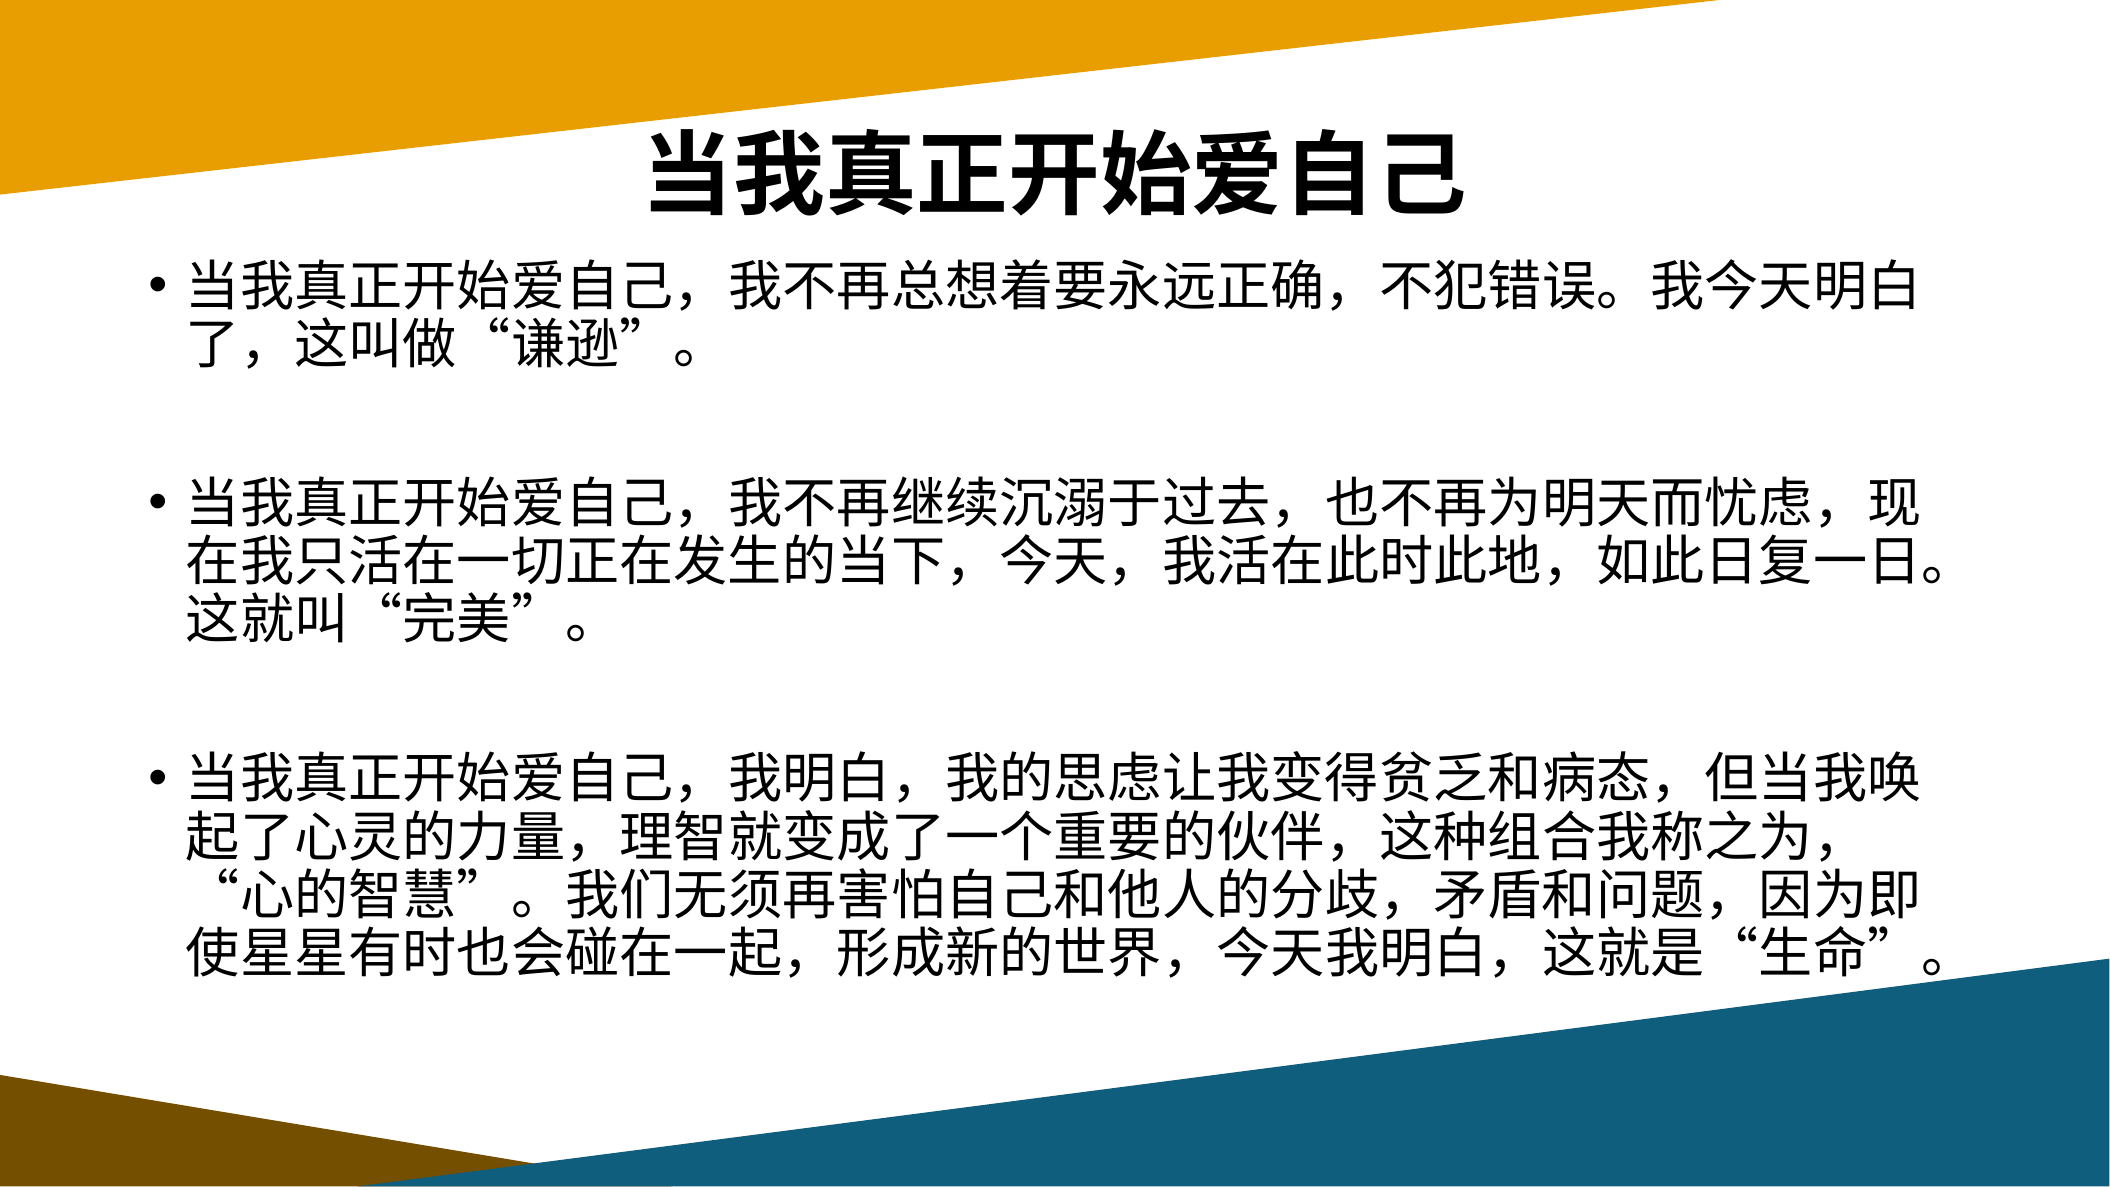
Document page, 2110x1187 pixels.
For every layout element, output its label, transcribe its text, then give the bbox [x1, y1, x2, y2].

list 当我真正开始爱自己，我不再总想着要永远正确，不犯错误。我今天明白了，这叫做“谦逊”。 当我真正开始爱自己，我不再继续沉溺于过去，也不再为明天而忧虑，现在我只活在一切正在发生的当下，今天，我活在此时此地，如此日复一日。这就叫“完美”。 当我真正开始爱自己，我明白，我的思虑让我变得贫乏和病态，但当我唤起了心灵的力量，理智就变成了一个重要的伙伴，这种组合我称之为，“心的智慧”。我们无须再害怕自己和他人的分歧，矛盾和问题，因为即使星星有时也会碰在一起，形成新的世界，今天我明白，这就是“生命”。 [133, 250, 1953, 1004]
title 当我真正开始爱自己 [145, 63, 1965, 293]
